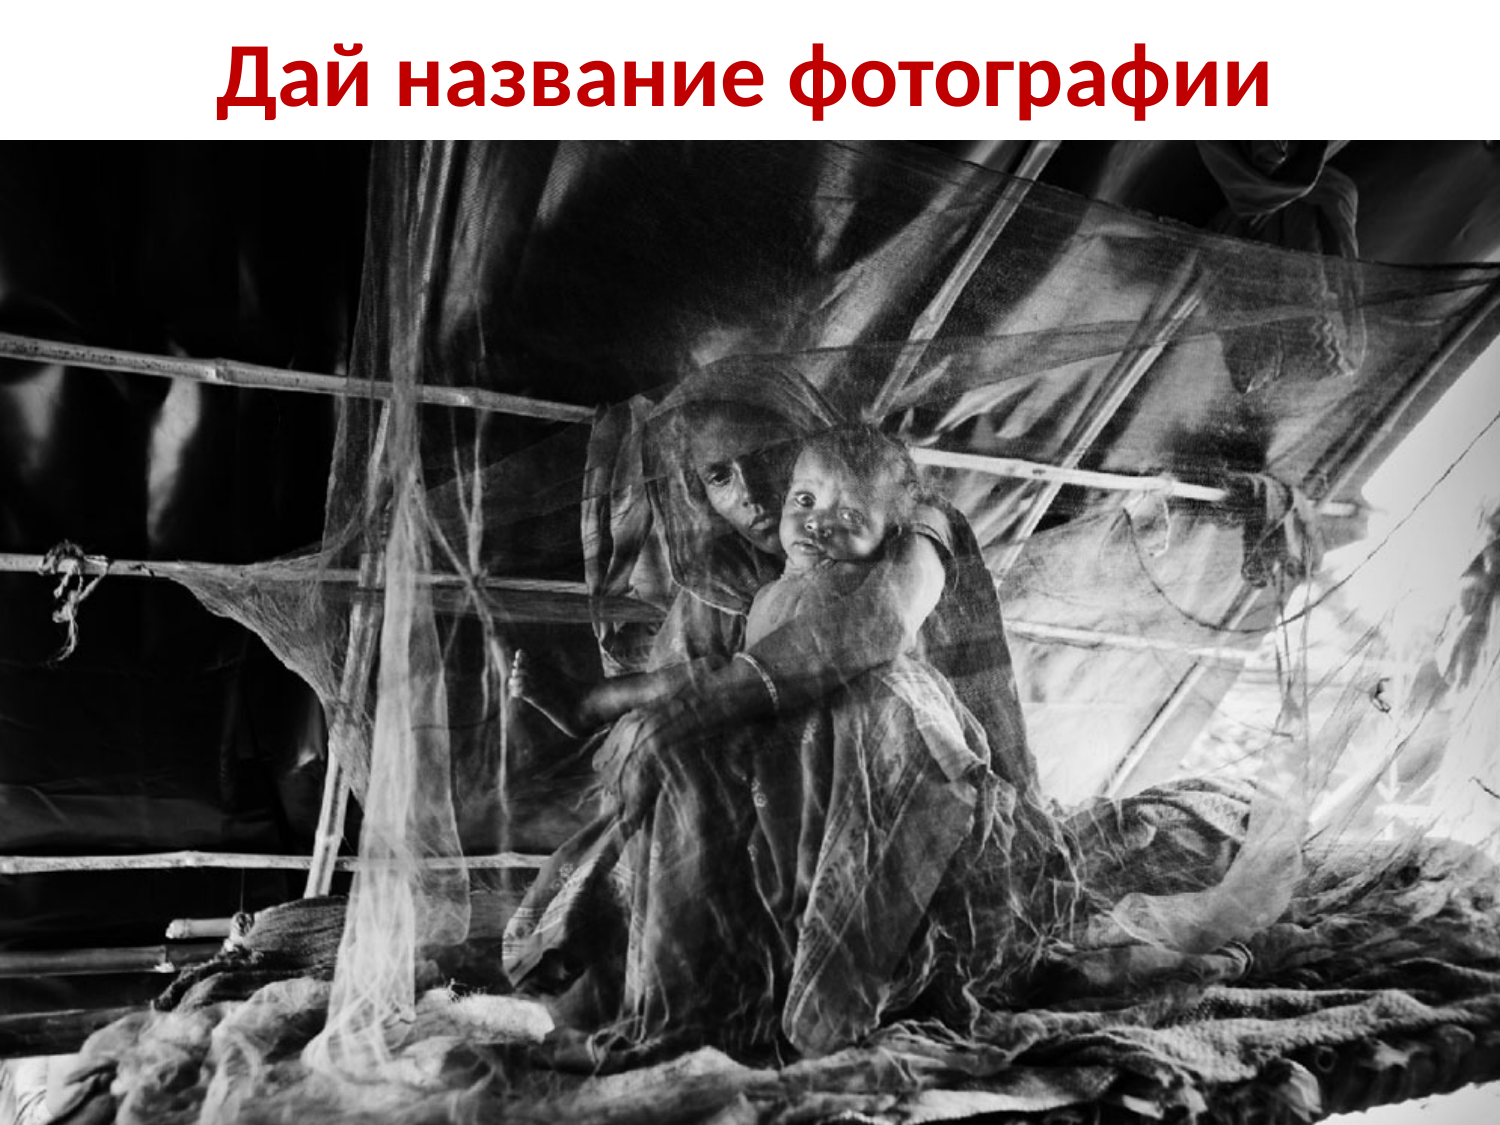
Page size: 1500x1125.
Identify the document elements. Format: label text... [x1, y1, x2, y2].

title Дай название фотографии [70, 0, 1421, 139]
picture [0, 140, 1500, 1125]
